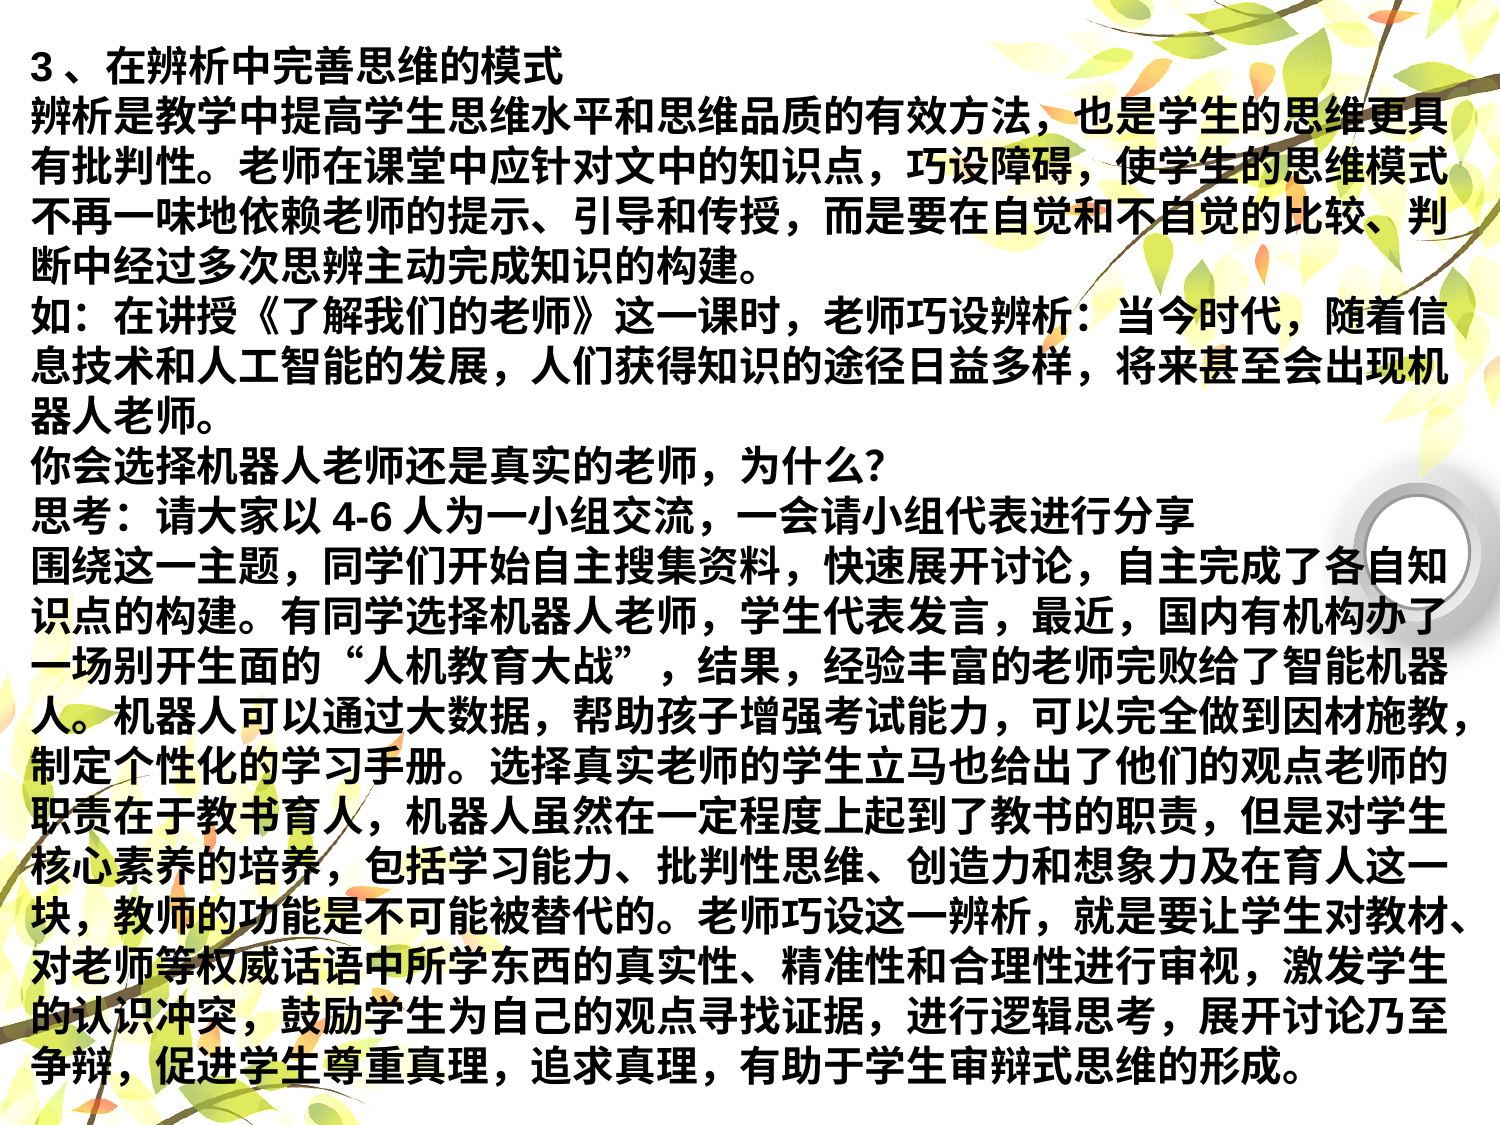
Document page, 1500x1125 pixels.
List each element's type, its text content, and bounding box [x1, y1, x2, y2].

text_box 3、在辨析中完善思维的模式 辨析是教学中提高学生思维水平和思维品质的有效方法，也是学生的思维更具有批判性。老师在课堂中应针对文中的知识点，巧设障碍，使学生的思维模式不再一味地依赖老师的提示、引导和传授，而是要在自觉和不自觉的比较、判断中经过多次思辨主动完成知识的构建。 如：在讲授《了解我们的老师》这一课时，老师巧设辨析：当今时代，随着信息技术和人工智能的发展，人们获得知识的途径日益多样，将来甚至会出现机器人老师。 你会选择机器人老师还是真实的老师，为什么？ 思考：请大家以4-6人为一小组交流，一会请小组代表进行分享 围绕这一主题，同学们开始自主搜集资料，快速展开讨论，自主完成了各自知识点的构建。有同学选择机器人老师，学生代表发言，最近，国内有机构办了一场别开生面的“人机教育大战”，结果，经验丰富的老师完败给了智能机器人。机器人可以通过大数据，帮助孩子增强考试能力，可以完全做到因材施教，制定个性化的学习手册。选择真实老师的学生立马也给出了他们的观点老师的职责在于教书育人，机器人虽然在一定程度上起到了教书的职责，但是对学生核心素养的培养，包括学习能力、批判性思维、创造力和想象力及在育人这一块，教师的功能是不可能被替代的。老师巧设这一辨析，就是要让学生对教材、对老师等权威话语中所学东西的真实性、精准性和合理性进行审视，激发学生的认识冲突，鼓励学生为自己的观点寻找证据，进行逻辑思考，展开讨论乃至争辩，促进学生尊重真理，追求真理，有助于学生审辩式思维的形成。 [15, 32, 1470, 1098]
picture [915, 0, 1500, 480]
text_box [1334, 480, 1500, 642]
picture [0, 594, 514, 1125]
